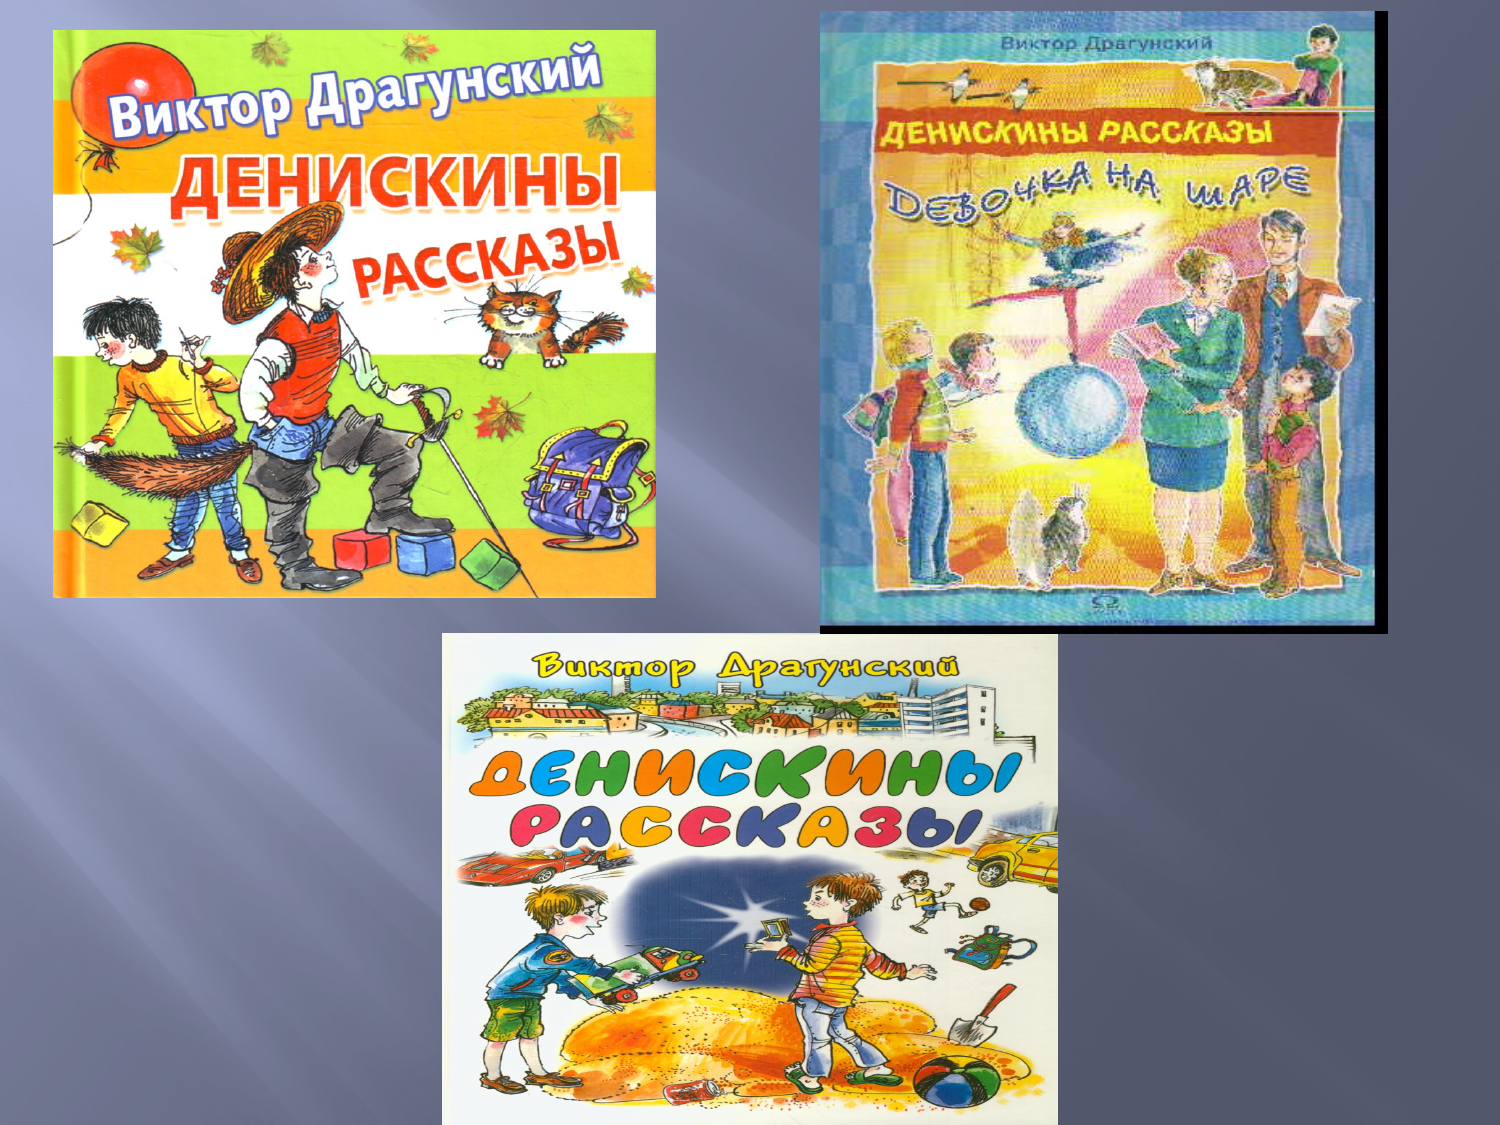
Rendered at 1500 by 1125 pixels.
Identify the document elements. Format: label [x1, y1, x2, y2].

picture [442, 11, 1389, 1125]
picture [52, 30, 656, 599]
